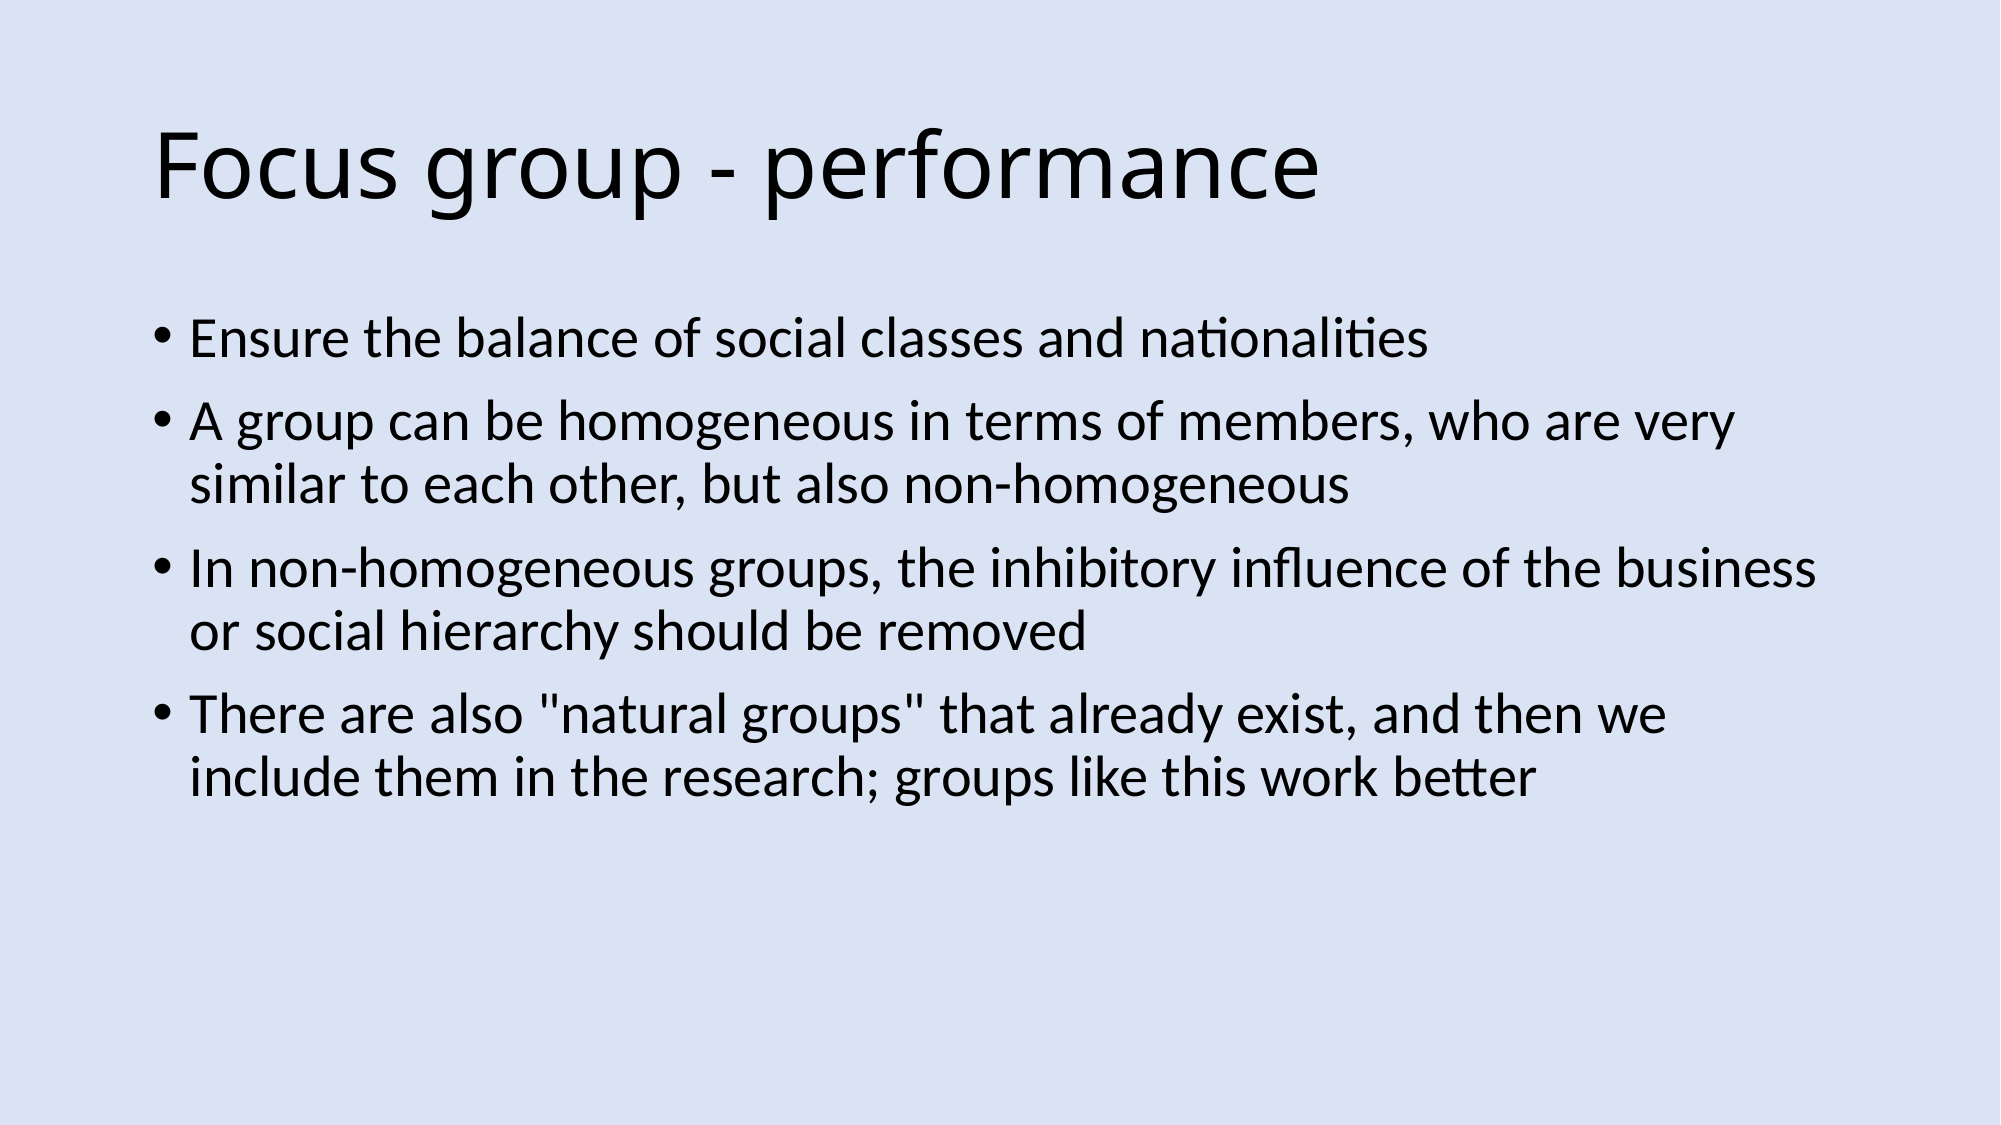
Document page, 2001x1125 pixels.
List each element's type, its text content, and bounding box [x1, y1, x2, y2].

list Ensure the balance of social classes and nationalities A group can be homogeneous in terms of members, who are very similar to each other, but also non-homogeneous In non-homogeneous groups, the inhibitory influence of the business or social hierarchy should be removed There are also "natural groups" that already exist, and then we include them in the research; groups like this work better [137, 299, 1863, 1014]
title Focus group - performance [137, 59, 1863, 278]
